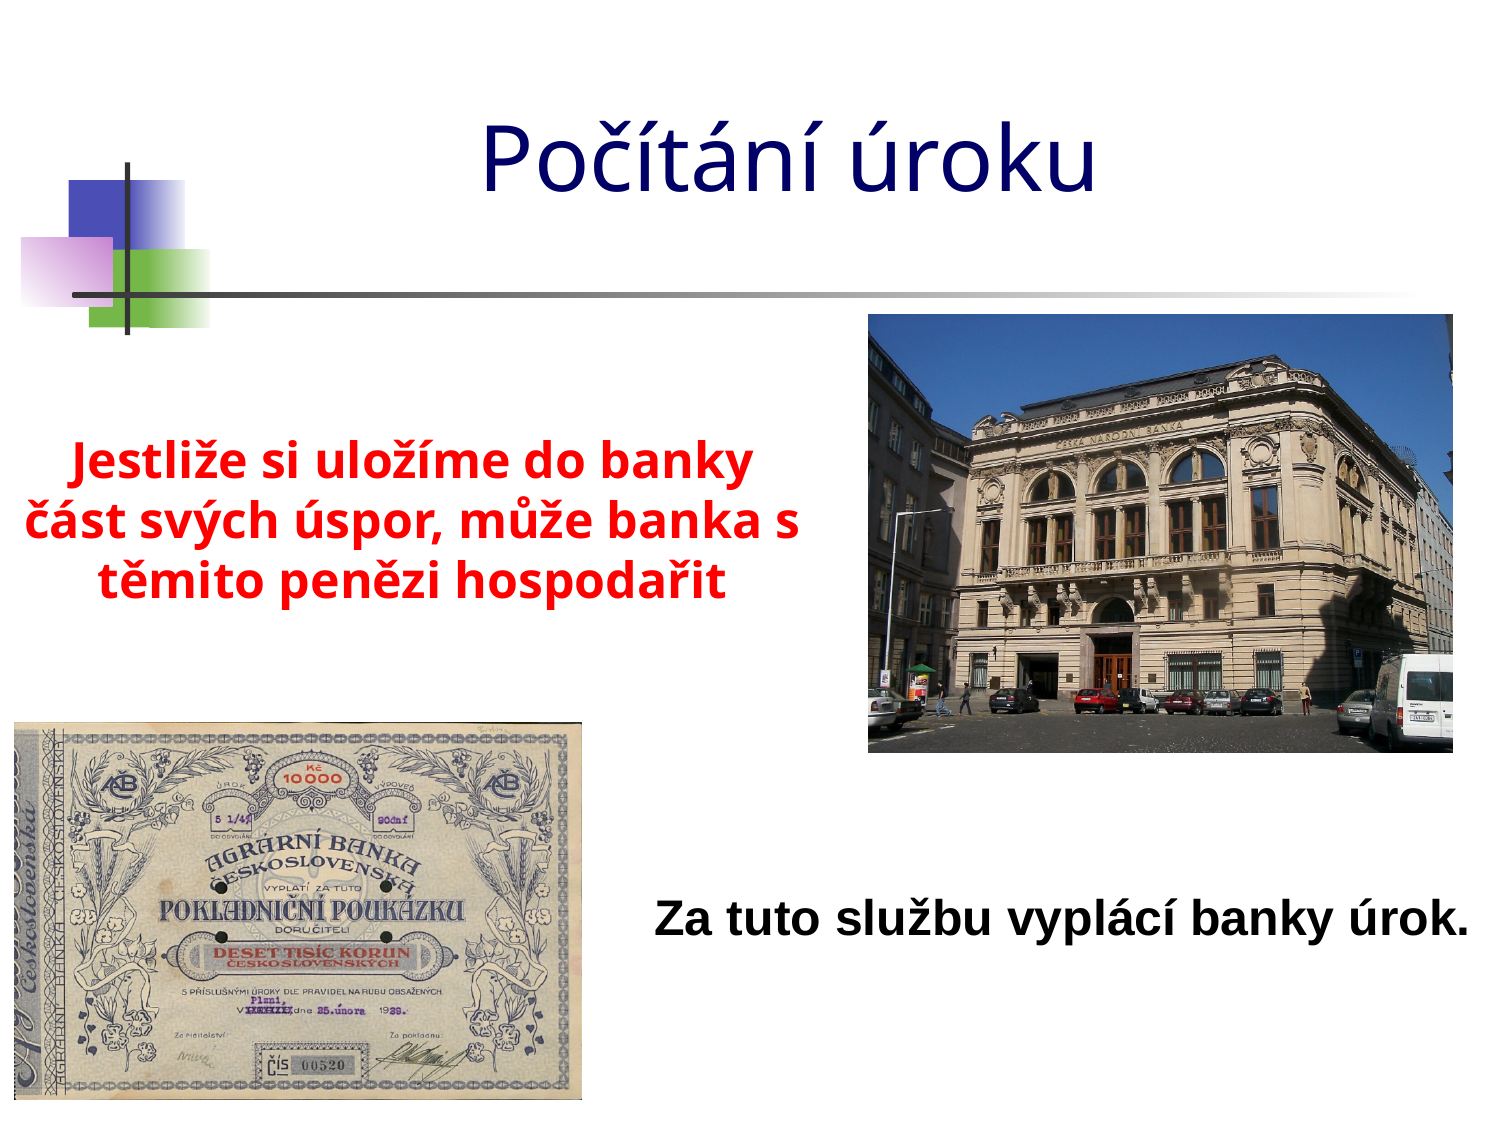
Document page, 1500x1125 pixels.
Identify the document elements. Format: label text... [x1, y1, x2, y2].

text_box Za tuto službu vyplácí banky úrok. [626, 877, 1500, 953]
title Počítání úroku [111, 34, 1468, 276]
text_box Jestliže si uložíme do banky část svých úspor, může banka s těmito penězi hospodařit [0, 420, 826, 616]
picture [867, 314, 1453, 754]
picture [14, 722, 582, 1100]
